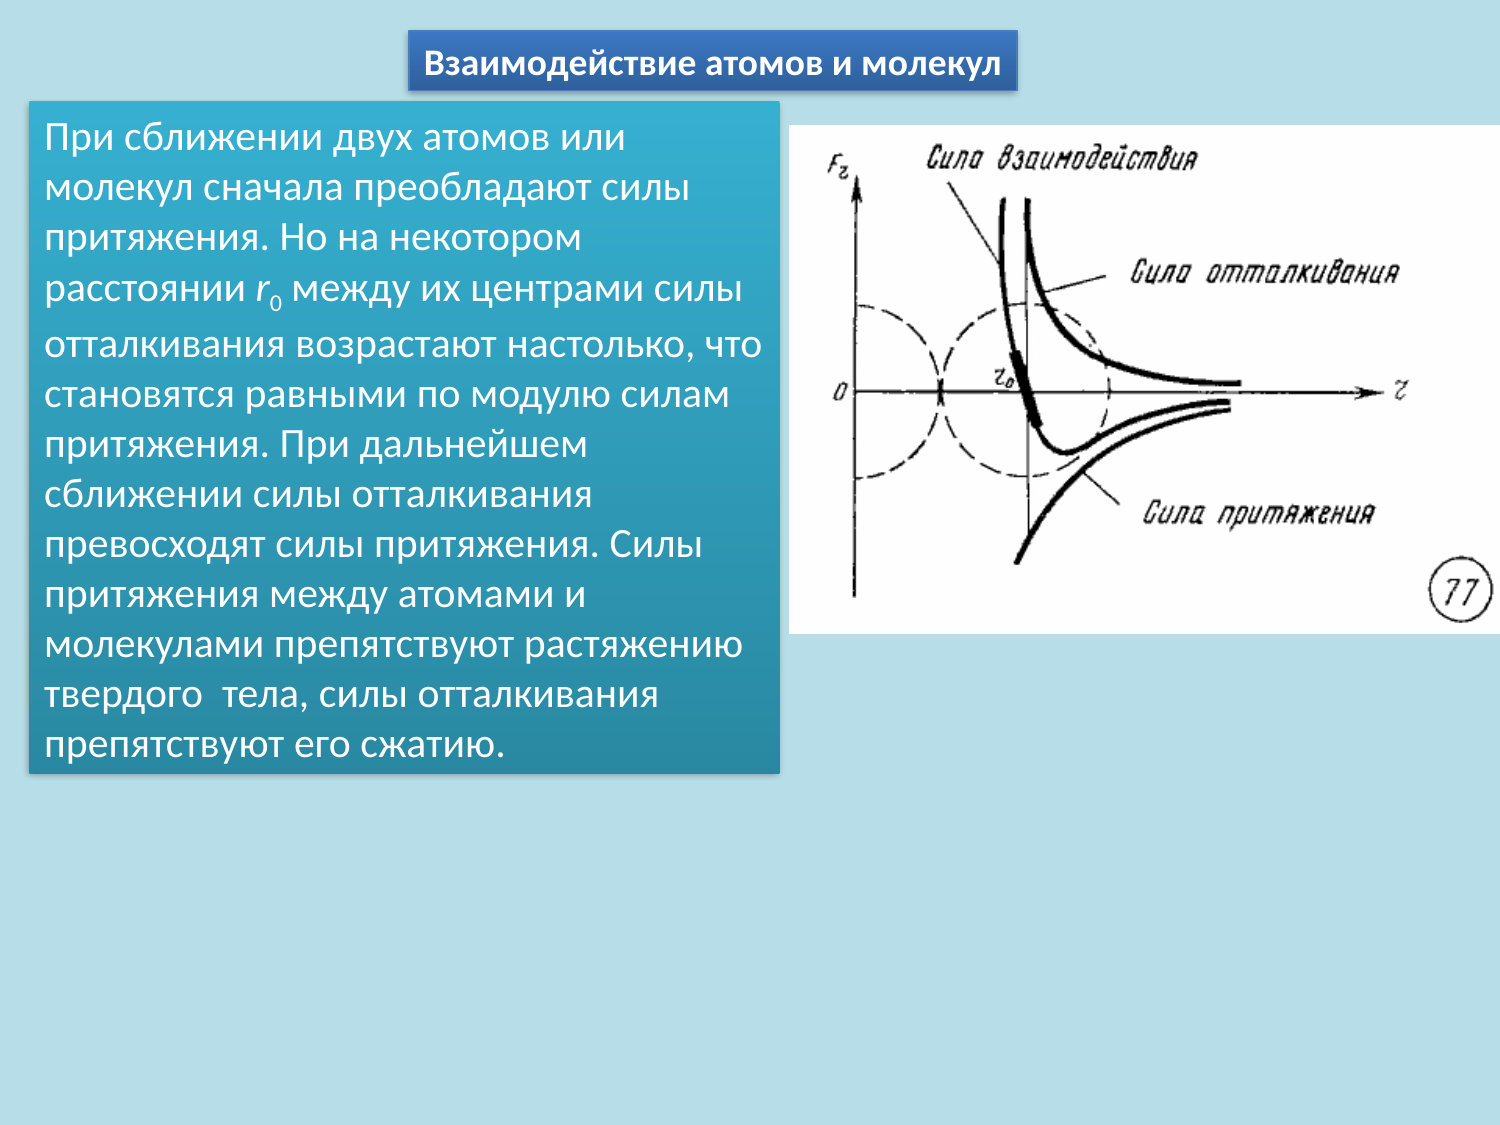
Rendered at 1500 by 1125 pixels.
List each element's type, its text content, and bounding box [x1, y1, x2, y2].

text_box При сближении двух атомов или молекул сначала преобладают силы притяжения. Но на некотором расстоянии r0 между их центрами силы отталкивания возрастают настолько, что становятся равными по модулю силам притяжения. При дальнейшем сближении силы отталкивания превосходят силы притяжения. Силы притяжения между атомами и молекулами препятствуют растяжению твердого тела, силы отталкивания препятствуют его сжатию. [29, 101, 780, 774]
text_box Взаимодействие атомов и молекул [408, 30, 1018, 91]
picture [788, 125, 1500, 634]
